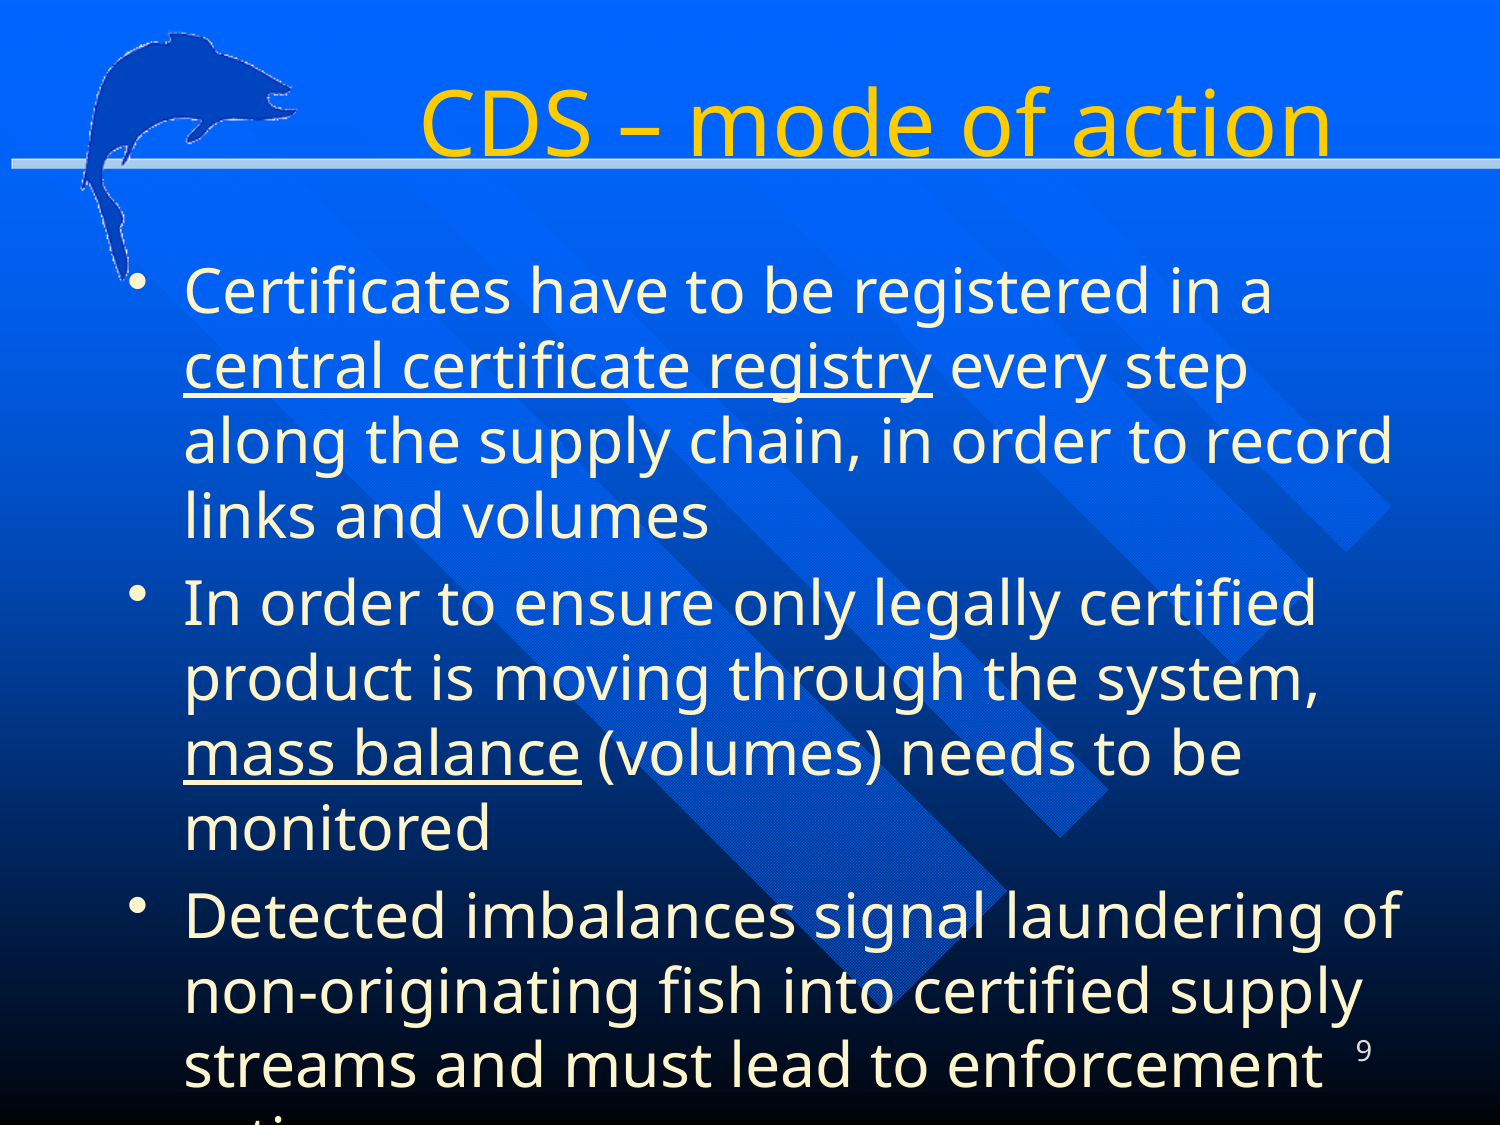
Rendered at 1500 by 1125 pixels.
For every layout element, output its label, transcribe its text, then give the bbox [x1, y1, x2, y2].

title CDS – mode of action [253, 42, 1500, 197]
list Certificates have to be registered in a central certificate registry every step along the supply chain, in order to record links and volumes In order to ensure only legally certified product is moving through the system, mass balance (volumes) needs to be monitored Detected imbalances signal laundering of non-originating fish into certified supply streams and must lead to enforcement action Central rule: LANDING or IMPORT ≥ EXPORT [112, 243, 1436, 1083]
slide_number 9 [1074, 1025, 1388, 1100]
picture [0, 0, 1500, 1125]
